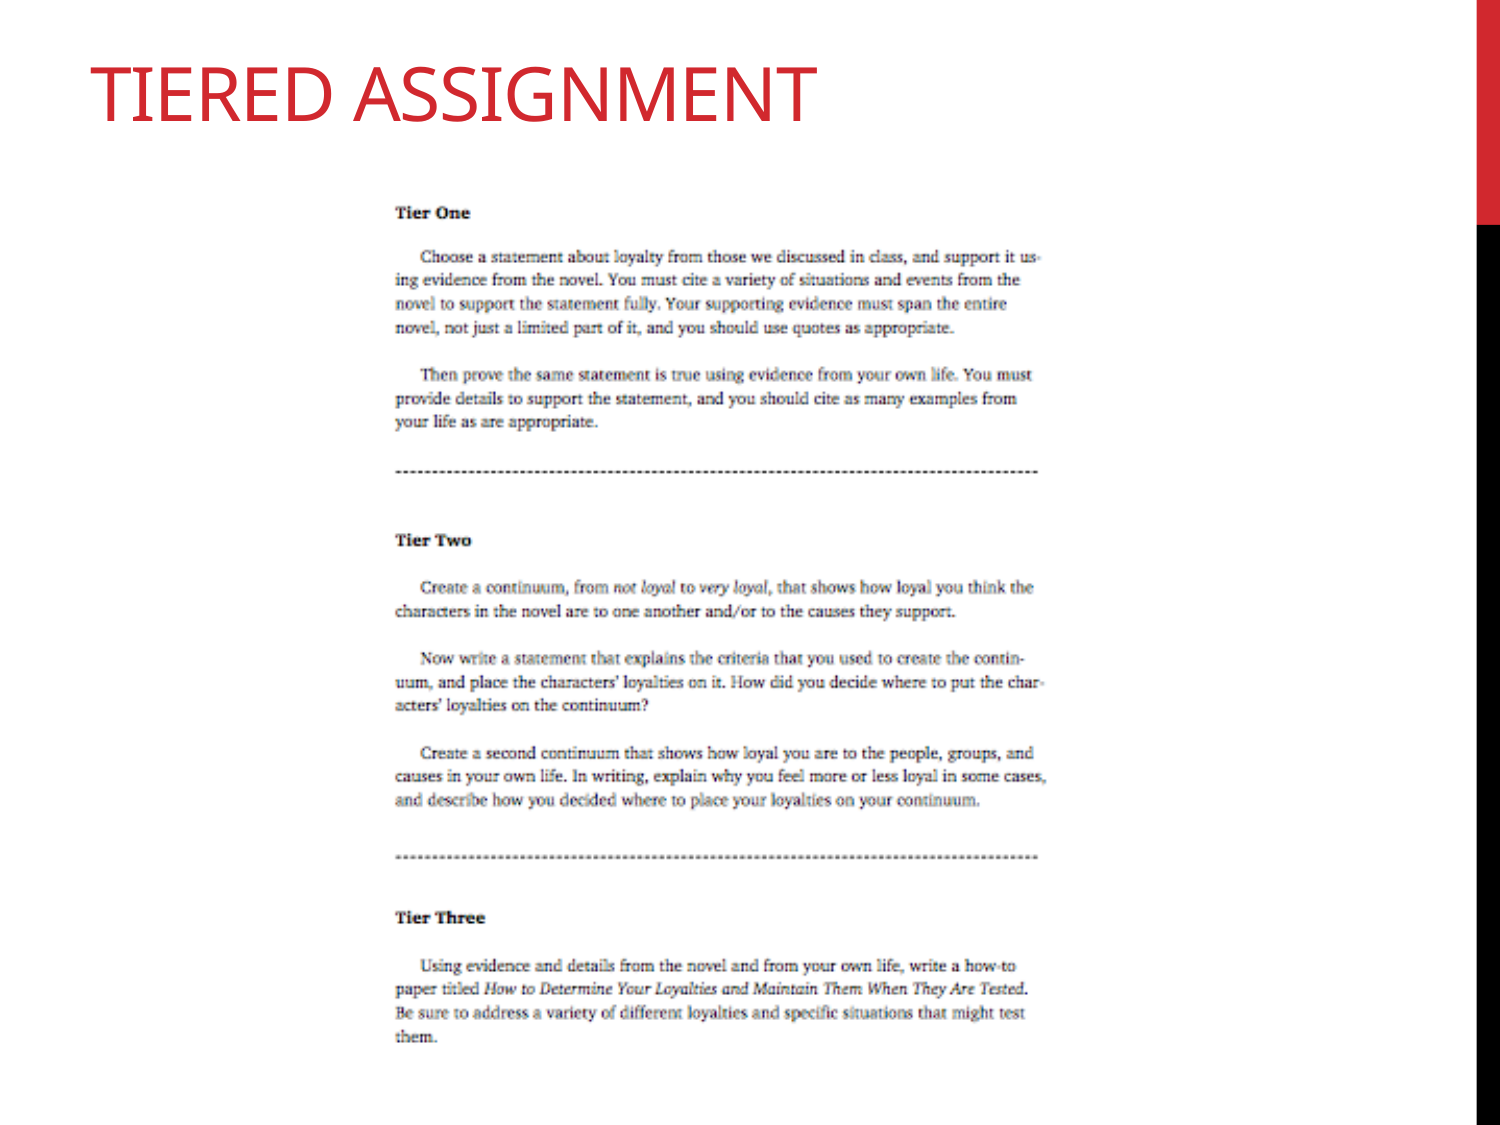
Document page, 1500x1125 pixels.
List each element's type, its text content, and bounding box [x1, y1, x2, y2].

title Tiered Assignment [75, 0, 1025, 145]
picture [349, 189, 1106, 1118]
